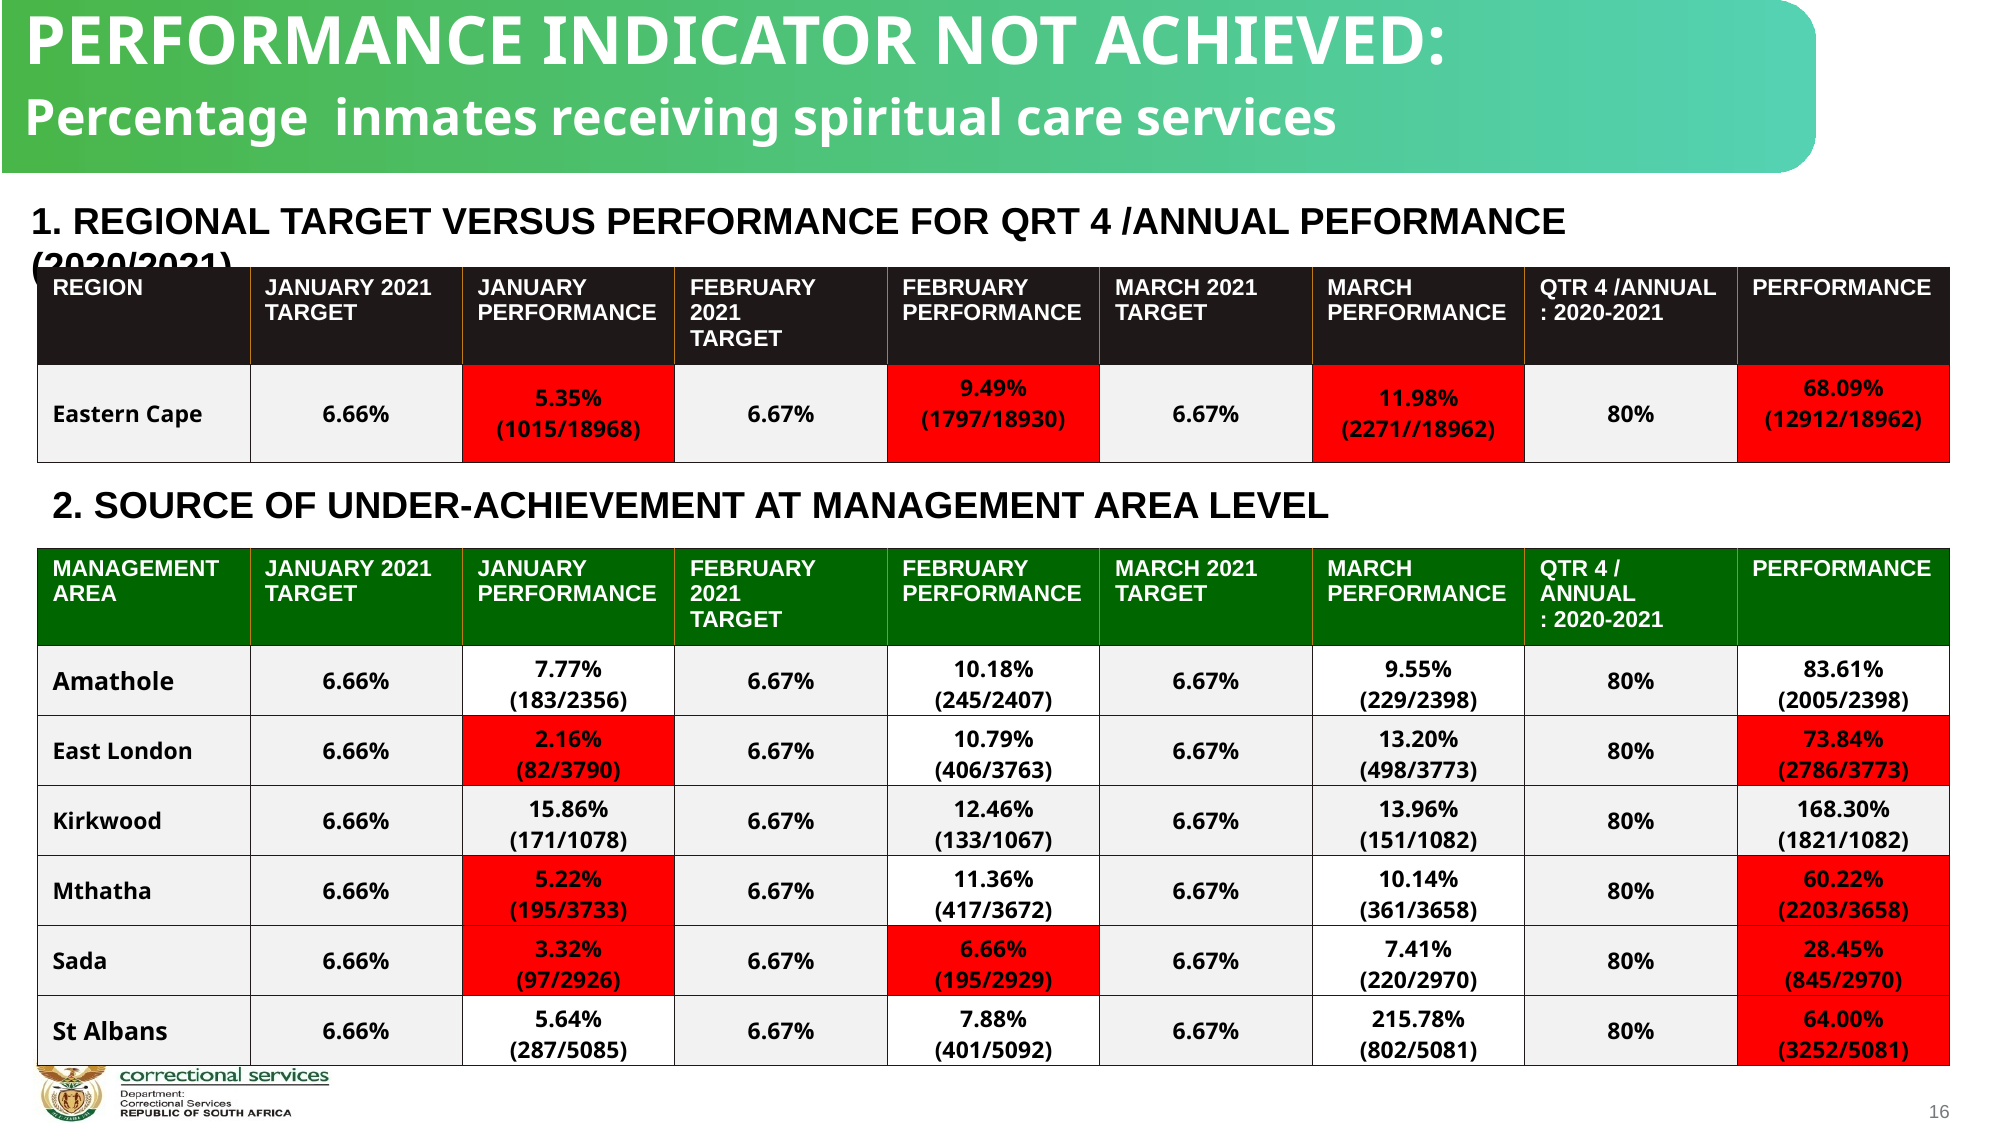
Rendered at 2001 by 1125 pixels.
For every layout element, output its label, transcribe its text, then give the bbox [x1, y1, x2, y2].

table_cell 68.09% (12912/18962) [1738, 365, 1949, 462]
text_box [2, 0, 1816, 173]
table_cell 6.67% [1100, 926, 1312, 995]
table_cell 7.41% (220/2970) [1313, 926, 1524, 995]
table_cell 10.18% (245/2407) [888, 646, 1099, 715]
table_cell 6.66% [251, 856, 462, 925]
table_cell 6.66% [251, 926, 462, 995]
table_cell 5.22% (195/3733) [463, 856, 674, 925]
table_header FEBRUARY 2021 TARGET [675, 549, 887, 645]
table_cell 2.16% (82/3790) [463, 716, 674, 785]
table_cell 6.67% [1100, 646, 1312, 715]
table_header MARCH PERFORMANCE [1313, 549, 1524, 645]
table_cell 6.67% [675, 646, 887, 715]
table_cell 6.67% [1100, 856, 1312, 925]
table_cell 7.77% (183/2356) [463, 646, 674, 715]
table_cell 6.66% [251, 786, 462, 855]
table_cell 80% [1525, 646, 1737, 715]
table_cell East London [38, 716, 250, 785]
table_cell 6.67% [1100, 716, 1312, 785]
table_header QTR 4 /ANNUAL : 2020-2021 [1525, 268, 1737, 364]
table_cell 80% [1525, 365, 1737, 462]
table_cell 6.66% [251, 716, 462, 785]
table_cell 6.67% [1100, 996, 1312, 1065]
table_cell 73.84% (2786/3773) [1738, 716, 1949, 785]
text_box PERFORMANCE INDICATOR NOT ACHIEVED: Percentage inmates receiving spiritual care services [10, 0, 1808, 86]
table_header FEBRUARY PERFORMANCE [888, 268, 1099, 364]
table_cell 80% [1525, 716, 1737, 785]
table_cell 6.67% [675, 996, 887, 1065]
text_box 2. SOURCE OF UNDER-ACHIEVEMENT AT MANAGEMENT AREA LEVEL [37, 474, 1538, 534]
table_cell Amathole [38, 646, 250, 715]
table_cell 80% [1525, 786, 1737, 855]
table_header QTR 4 / ANNUAL : 2020-2021 [1525, 549, 1737, 645]
text_box 1. REGIONAL TARGET VERSUS PERFORMANCE FOR QRT 4 /ANNUAL PEFORMANCE (2020/2021) [16, 189, 1788, 295]
table_cell 6.67% [1100, 786, 1312, 855]
table_cell 13.20% (498/3773) [1313, 716, 1524, 785]
table_cell 12.46% (133/1067) [888, 786, 1099, 855]
table_cell 11.36% (417/3672) [888, 856, 1099, 925]
table_cell 13.96% (151/1082) [1313, 786, 1524, 855]
table_cell 28.45% (845/2970) [1738, 926, 1949, 995]
table_cell 10.14% (361/3658) [1313, 856, 1524, 925]
table_cell 5.64% (287/5085) [463, 996, 674, 1065]
table_cell 168.30% (1821/1082) [1738, 786, 1949, 855]
table_cell 6.66% (195/2929) [888, 926, 1099, 995]
table_cell 6.67% [675, 856, 887, 925]
table_cell St Albans [38, 996, 250, 1065]
table_cell 11.98% (2271//18962) [1313, 365, 1524, 462]
table_header PERFORMANCE [1738, 549, 1949, 645]
table_header MARCH PERFORMANCE [1313, 268, 1524, 364]
table_cell 80% [1525, 926, 1737, 995]
picture [33, 1049, 332, 1123]
table_cell 6.66% [251, 646, 462, 715]
table_cell 80% [1525, 856, 1737, 925]
table_cell 215.78% (802/5081) [1313, 996, 1524, 1065]
table_cell 7.88% (401/5092) [888, 996, 1099, 1065]
table_header FEBRUARY 2021 TARGET [675, 268, 887, 364]
table_header JANUARY 2021 TARGET [251, 268, 462, 364]
table_header MARCH 2021 TARGET [1100, 268, 1312, 364]
table_cell 15.86% (171/1078) [463, 786, 674, 855]
table_cell 9.49% (1797/18930) [888, 365, 1099, 462]
table_cell 60.22% (2203/3658) [1738, 856, 1949, 925]
table_cell 6.67% [675, 786, 887, 855]
table_cell 9.55% (229/2398) [1313, 646, 1524, 715]
table_cell 6.66% [251, 996, 462, 1065]
table_cell Mthatha [38, 856, 250, 925]
table_cell 3.32% (97/2926) [463, 926, 674, 995]
table_cell 6.67% [675, 716, 887, 785]
table_cell 6.66% [251, 365, 462, 462]
table_header JANUARY PERFORMANCE [463, 268, 674, 364]
table_cell Eastern Cape [38, 365, 250, 462]
table_cell 10.79% (406/3763) [888, 716, 1099, 785]
table_cell 64.00% (3252/5081) [1738, 996, 1949, 1065]
table_header REGION [38, 268, 250, 364]
table_cell 6.67% [675, 926, 887, 995]
table_header PERFORMANCE [1738, 268, 1949, 364]
table_cell 83.61% (2005/2398) [1738, 646, 1949, 715]
table_header MARCH 2021 TARGET [1100, 549, 1312, 645]
table_cell 6.67% [675, 365, 887, 462]
table_header FEBRUARY PERFORMANCE [888, 549, 1099, 645]
table_cell Kirkwood [38, 786, 250, 855]
table_header JANUARY PERFORMANCE [463, 549, 674, 645]
table_cell 80% [1525, 996, 1737, 1065]
table_header JANUARY 2021 TARGET [251, 549, 462, 645]
table_cell Sada [38, 926, 250, 995]
table_cell 6.67% [1100, 365, 1312, 462]
table_header MANAGEMENT AREA [38, 549, 250, 645]
table_cell 5.35% (1015/18968) [463, 365, 674, 462]
